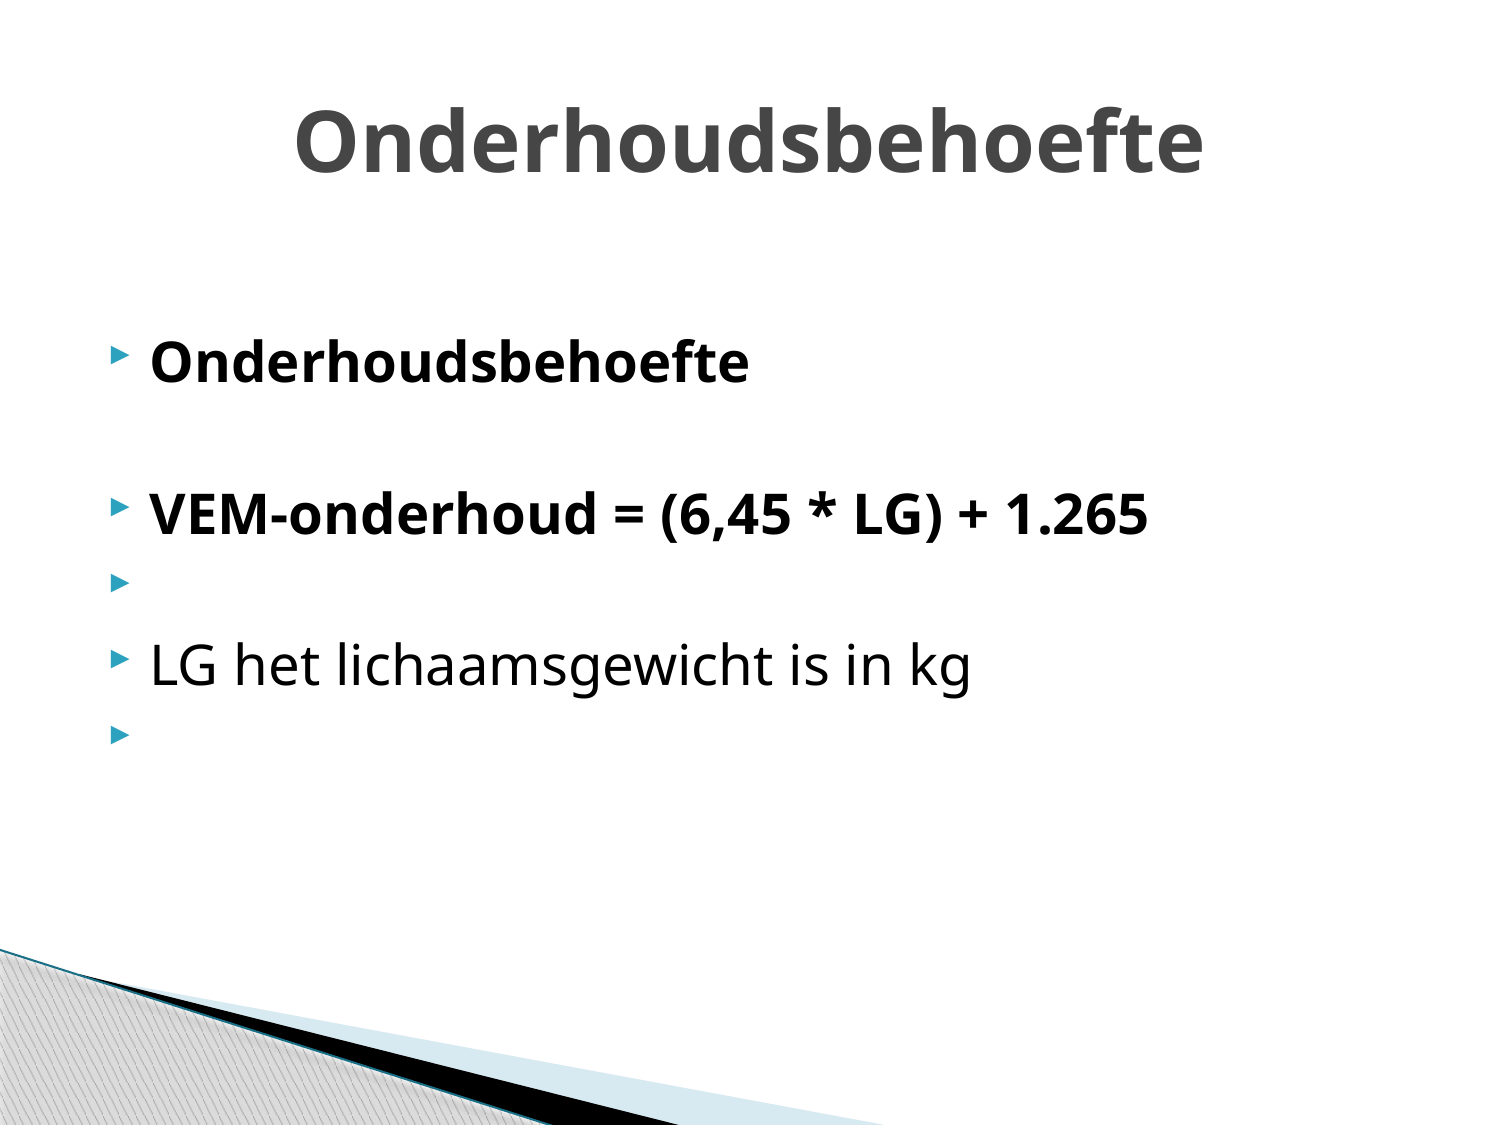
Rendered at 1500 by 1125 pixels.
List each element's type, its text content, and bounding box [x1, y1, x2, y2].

list Onderhoudsbehoefte VEM-onderhoud = (6,45 * LG) + 1.265 LG het lichaamsgewicht is in kg [75, 243, 1425, 986]
title Onderhoudsbehoefte [75, 45, 1425, 233]
